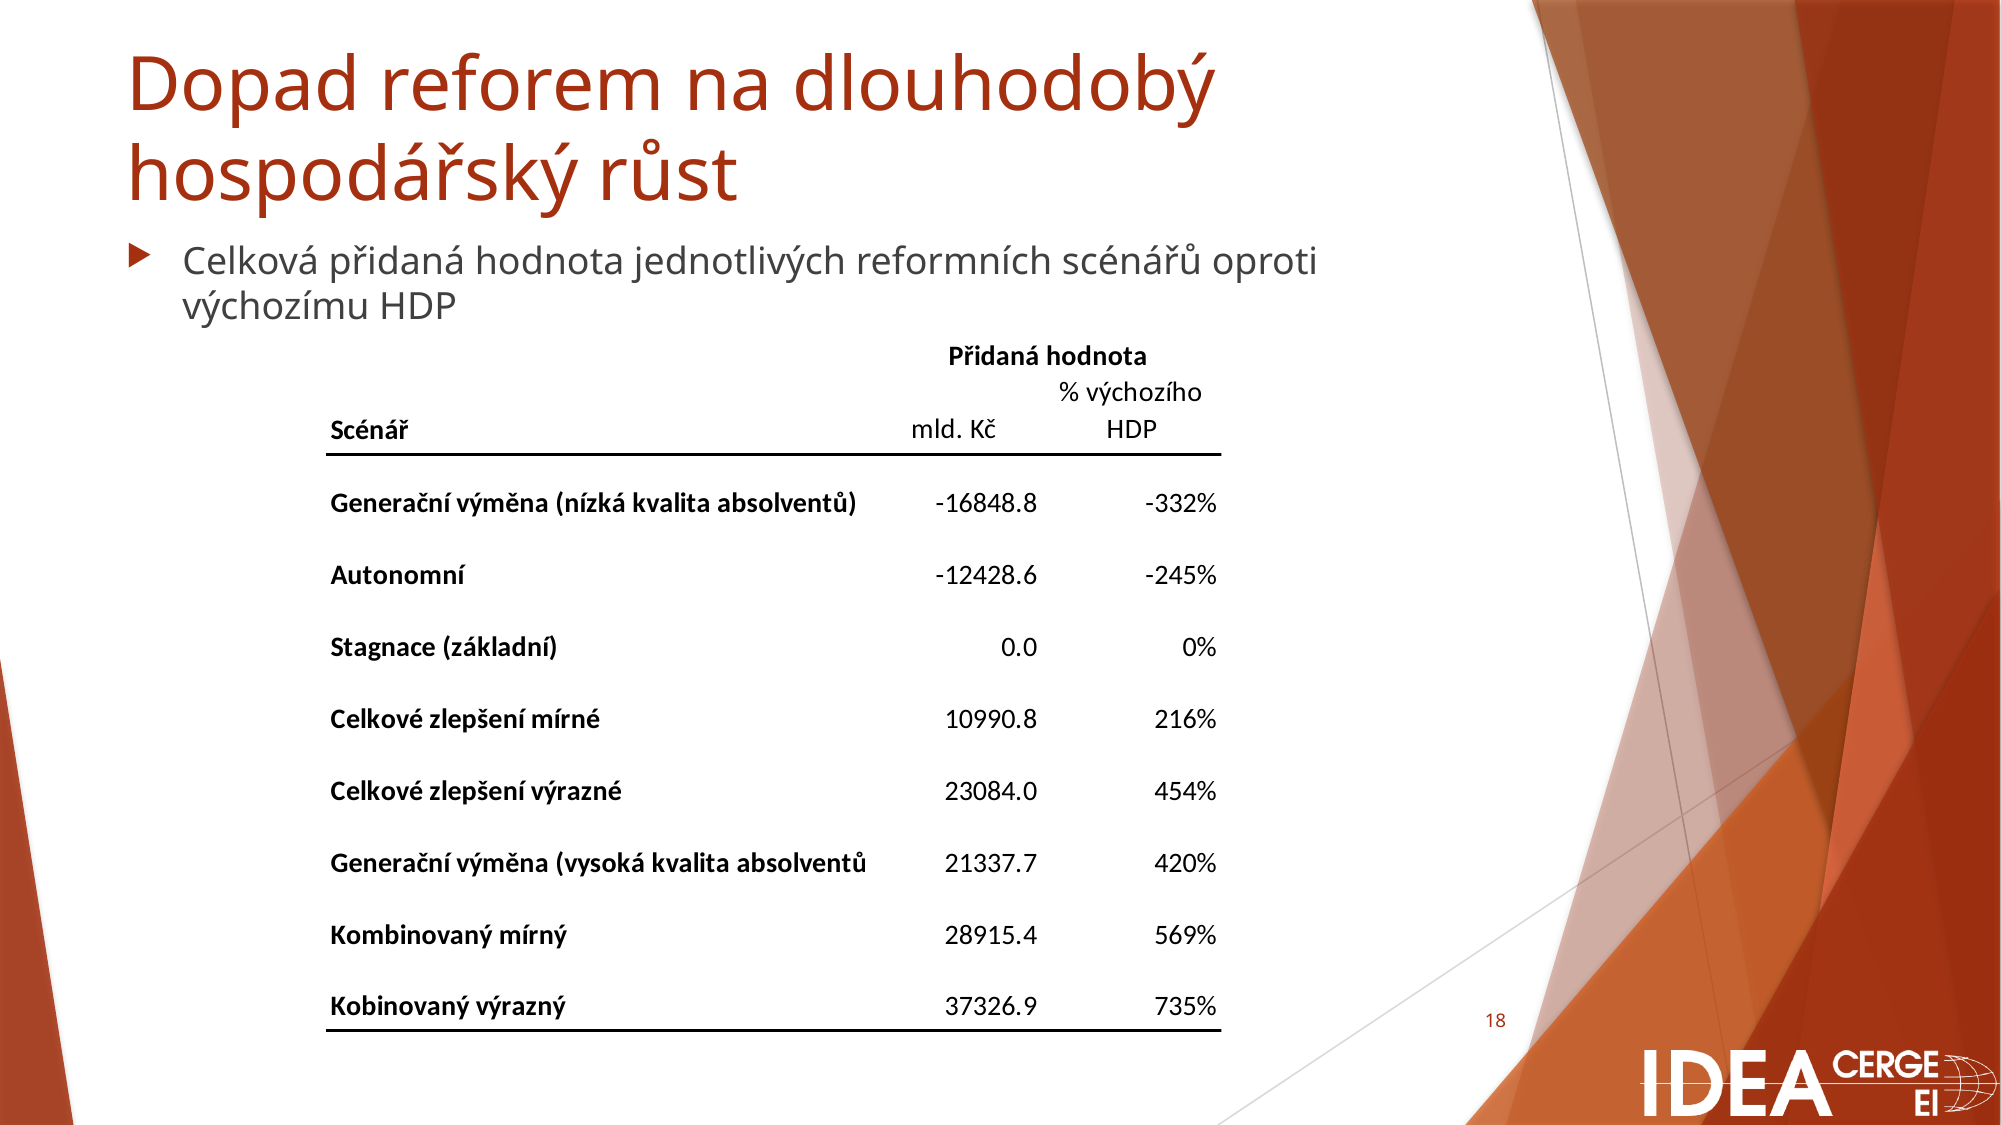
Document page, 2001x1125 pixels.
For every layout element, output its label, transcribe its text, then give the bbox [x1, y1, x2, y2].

title Dopad reforem na dlouhodobý hospodářský růst [111, 27, 1522, 229]
picture [1640, 1050, 2000, 1117]
list Celková přidaná hodnota jednotlivých reformních scénářů oproti výchozímu HDP [111, 229, 1522, 342]
picture [324, 340, 1224, 1070]
slide_number 18 [1409, 991, 1522, 1051]
